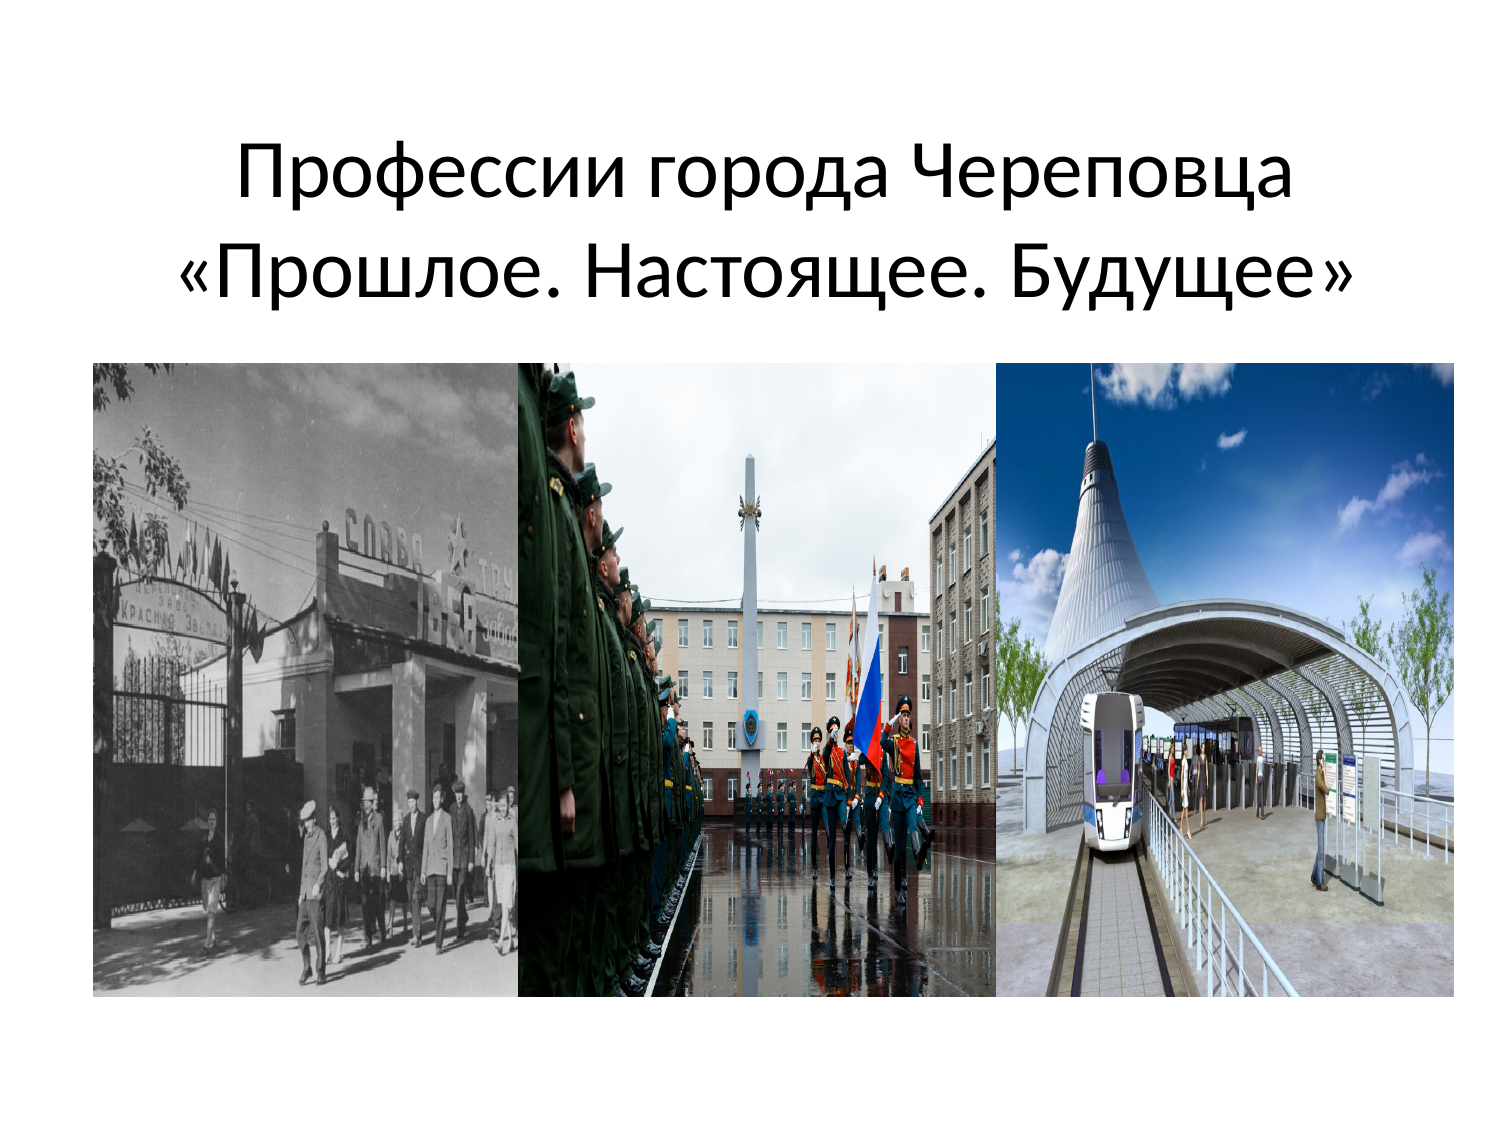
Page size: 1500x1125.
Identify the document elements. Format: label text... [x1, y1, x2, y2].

picture [93, 362, 1454, 997]
title Профессии города Череповца «Прошлое. Настоящее. Будущее» [128, 93, 1404, 335]
